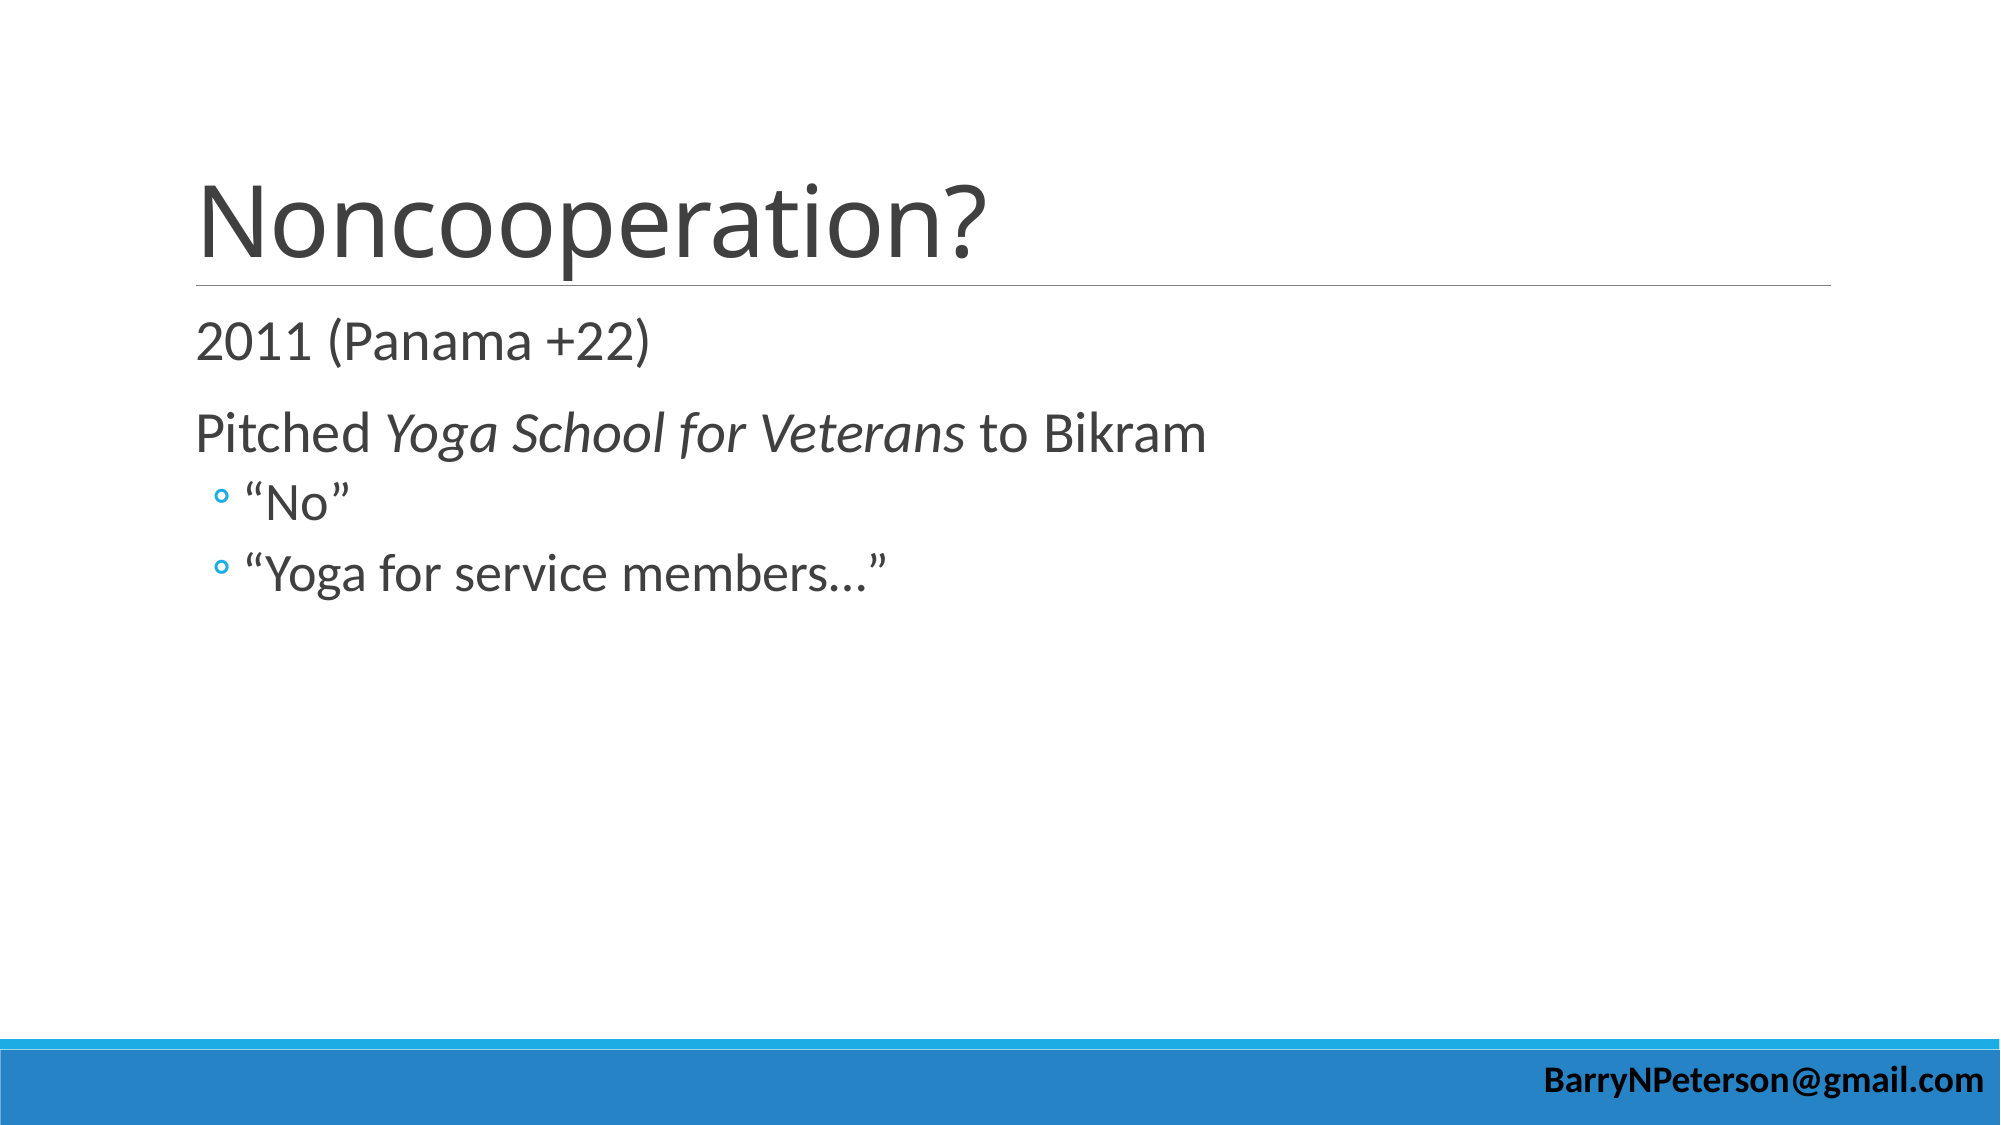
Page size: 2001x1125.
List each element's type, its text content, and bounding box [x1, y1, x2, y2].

title Noncooperation? [180, 47, 1830, 285]
text_box BarryNPeterson@gmail.com [999, 1047, 2000, 1108]
list 2011 (Panama +22) Pitched Yoga School for Veterans to Bikram “No” “Yoga for service members…” [180, 302, 1830, 963]
